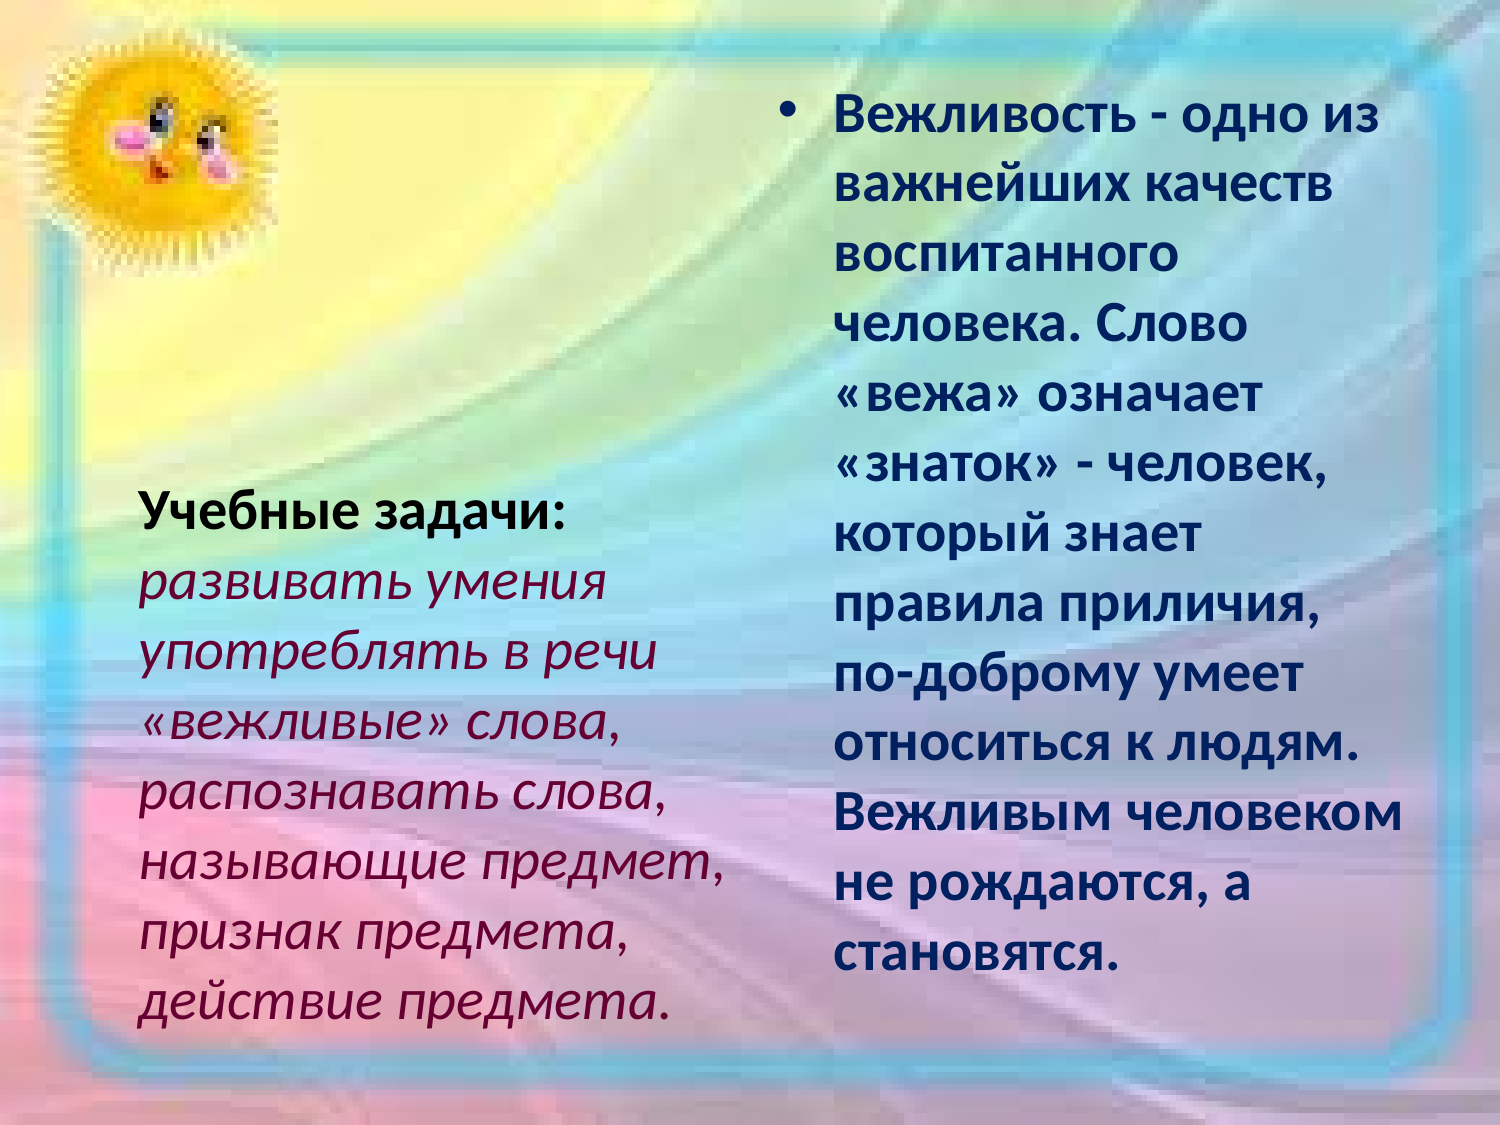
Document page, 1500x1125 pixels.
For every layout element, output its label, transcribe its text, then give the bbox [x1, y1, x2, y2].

list Вежливость - одно из важнейших качеств воспитанного человека. Слово «вежа» означает «знаток» - человек, который знает правила приличия, по-доброму умеет относиться к людям. Вежливым человеком не рождаются, а становятся. [762, 66, 1425, 1005]
picture [0, 0, 1500, 1125]
text_box Учебные задачи: развивать умения употреблять в речи «вежливые» слова, распознавать слова, называющие предмет, признак предмета, действие предмета. [123, 463, 774, 1039]
list [88, 196, 751, 939]
